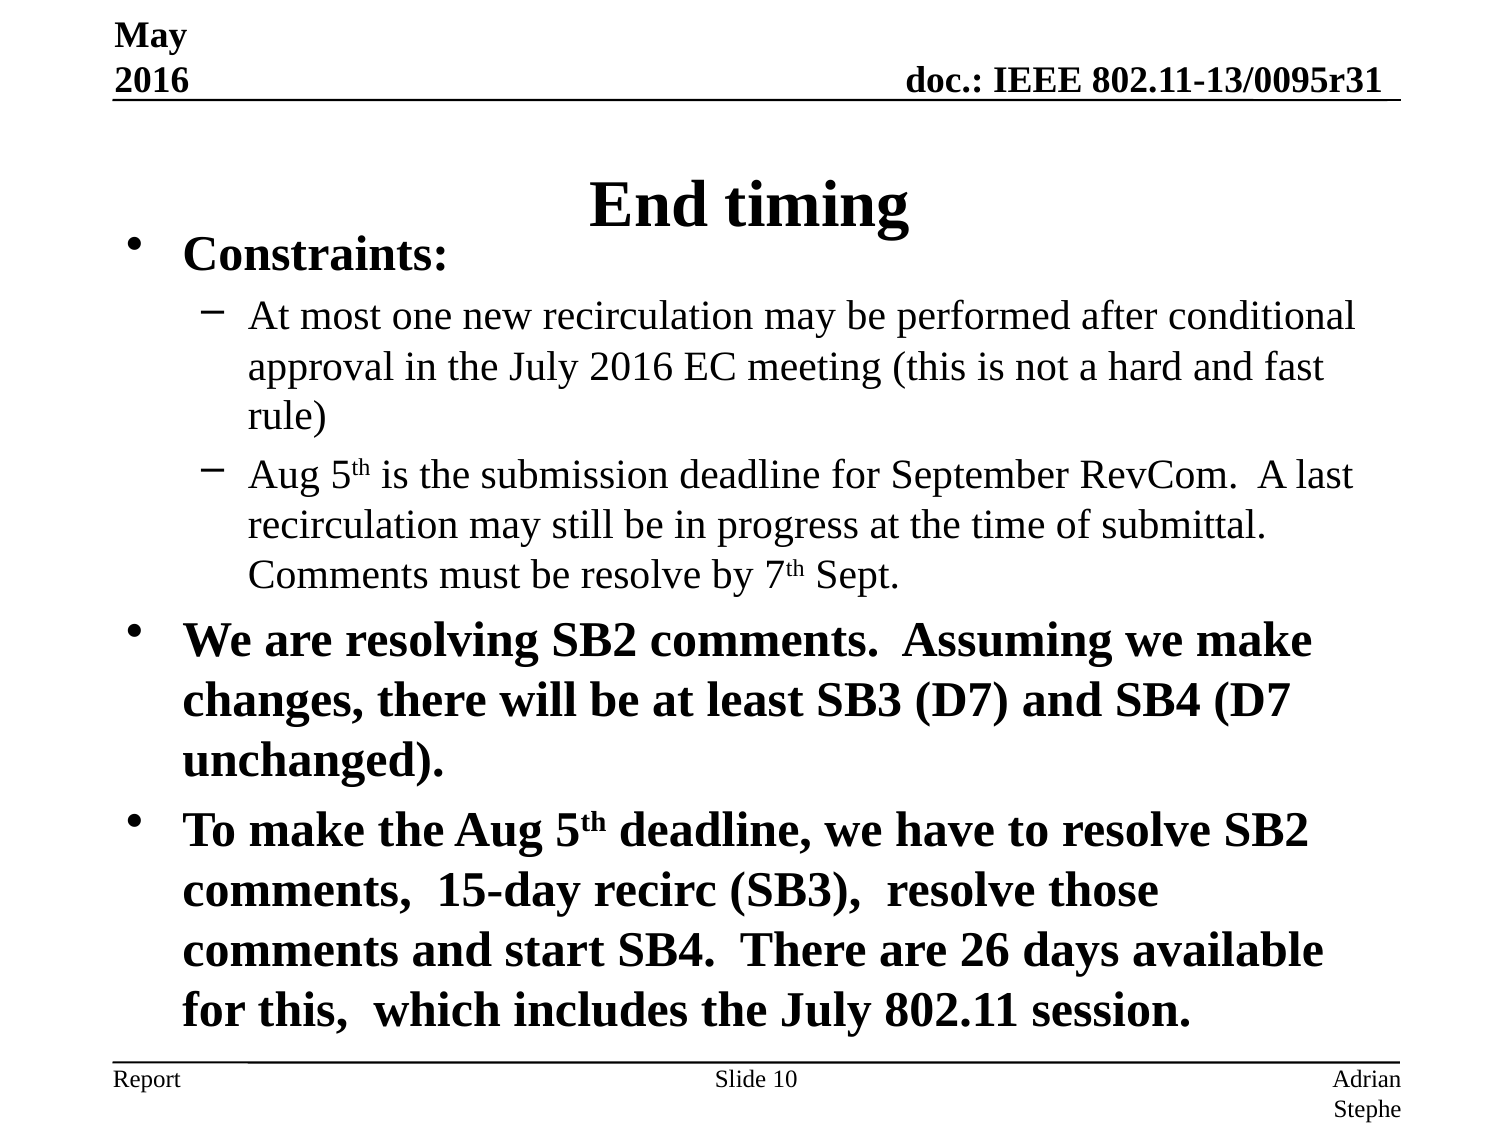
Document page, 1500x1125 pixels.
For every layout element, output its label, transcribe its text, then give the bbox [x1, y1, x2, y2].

list Constraints: At most one new recirculation may be performed after conditional approval in the July 2016 EC meeting (this is not a hard and fast rule) Aug 5th is the submission deadline for September RevCom. A last recirculation may still be in progress at the time of submittal. Comments must be resolve by 7th Sept. We are resolving SB2 comments. Assuming we make changes, there will be at least SB3 (D7) and SB4 (D7 unchanged). To make the Aug 5th deadline, we have to resolve SB2 comments, 15-day recirc (SB3), resolve those comments and start SB4. There are 26 days available for this, which includes the July 802.11 session. [110, 212, 1386, 950]
footer Adrian Stephens, Intel Corporation [1324, 1061, 1402, 1093]
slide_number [114, 54, 272, 101]
title End timing [112, 112, 1388, 288]
slide_number Slide 10 [712, 1061, 800, 1093]
